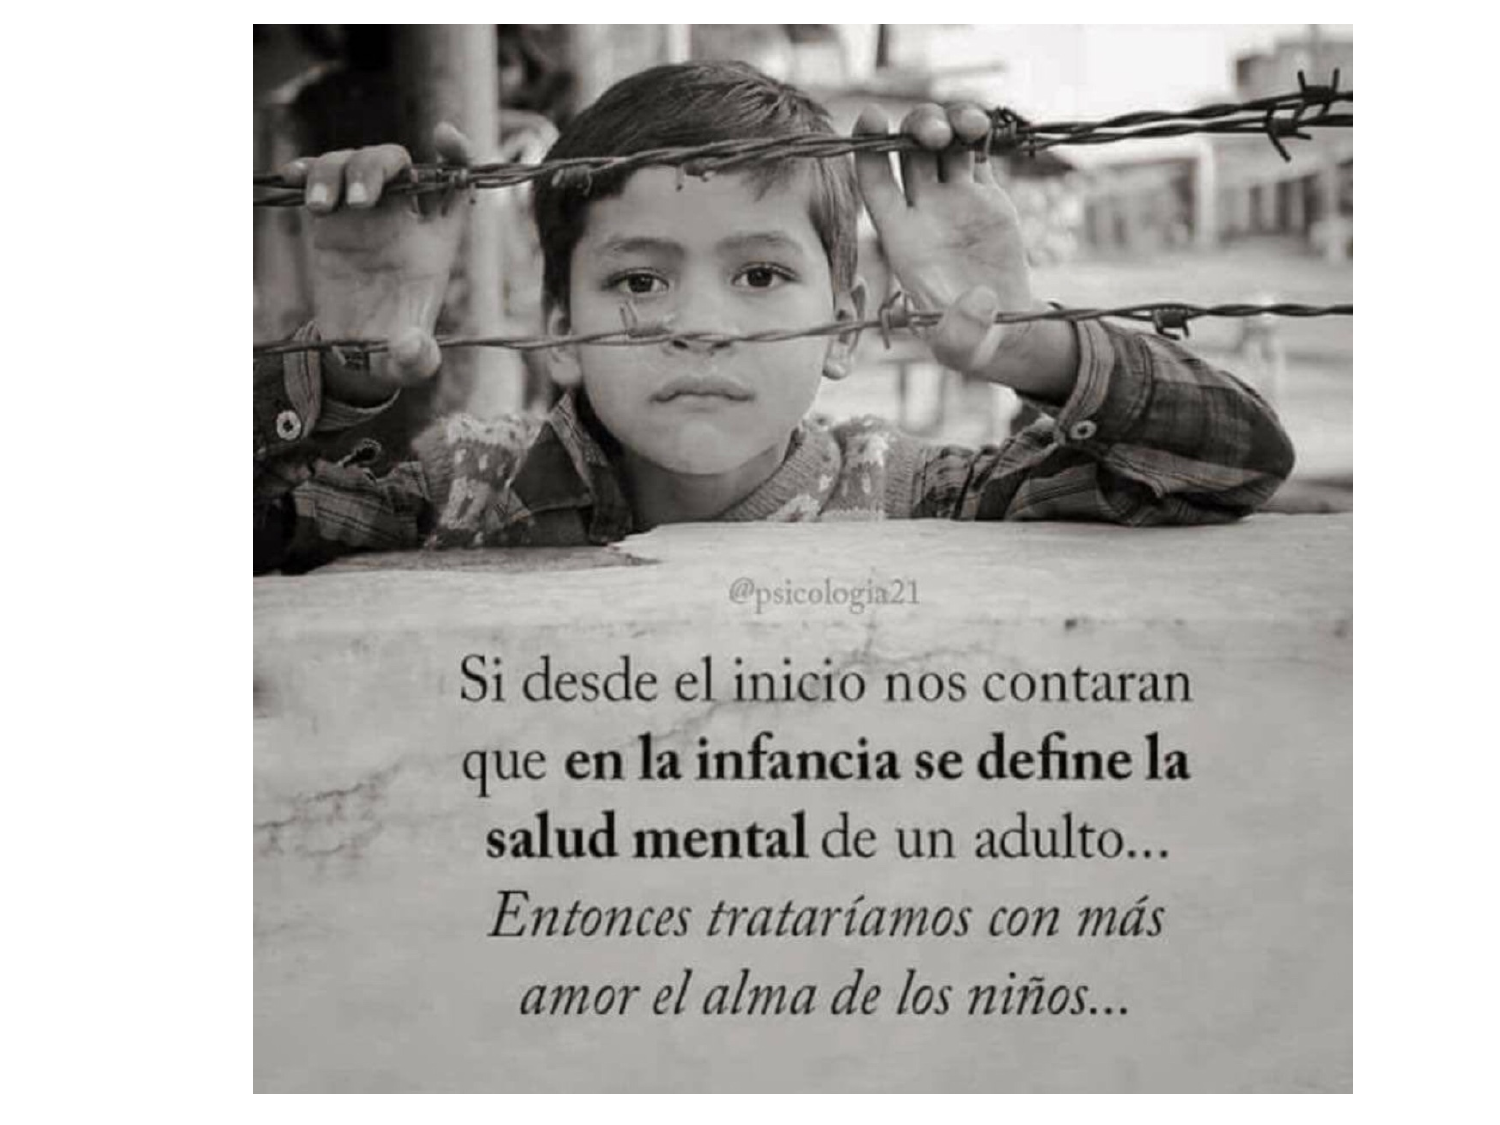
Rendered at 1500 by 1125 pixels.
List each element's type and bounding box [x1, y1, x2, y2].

picture [253, 24, 1353, 1095]
